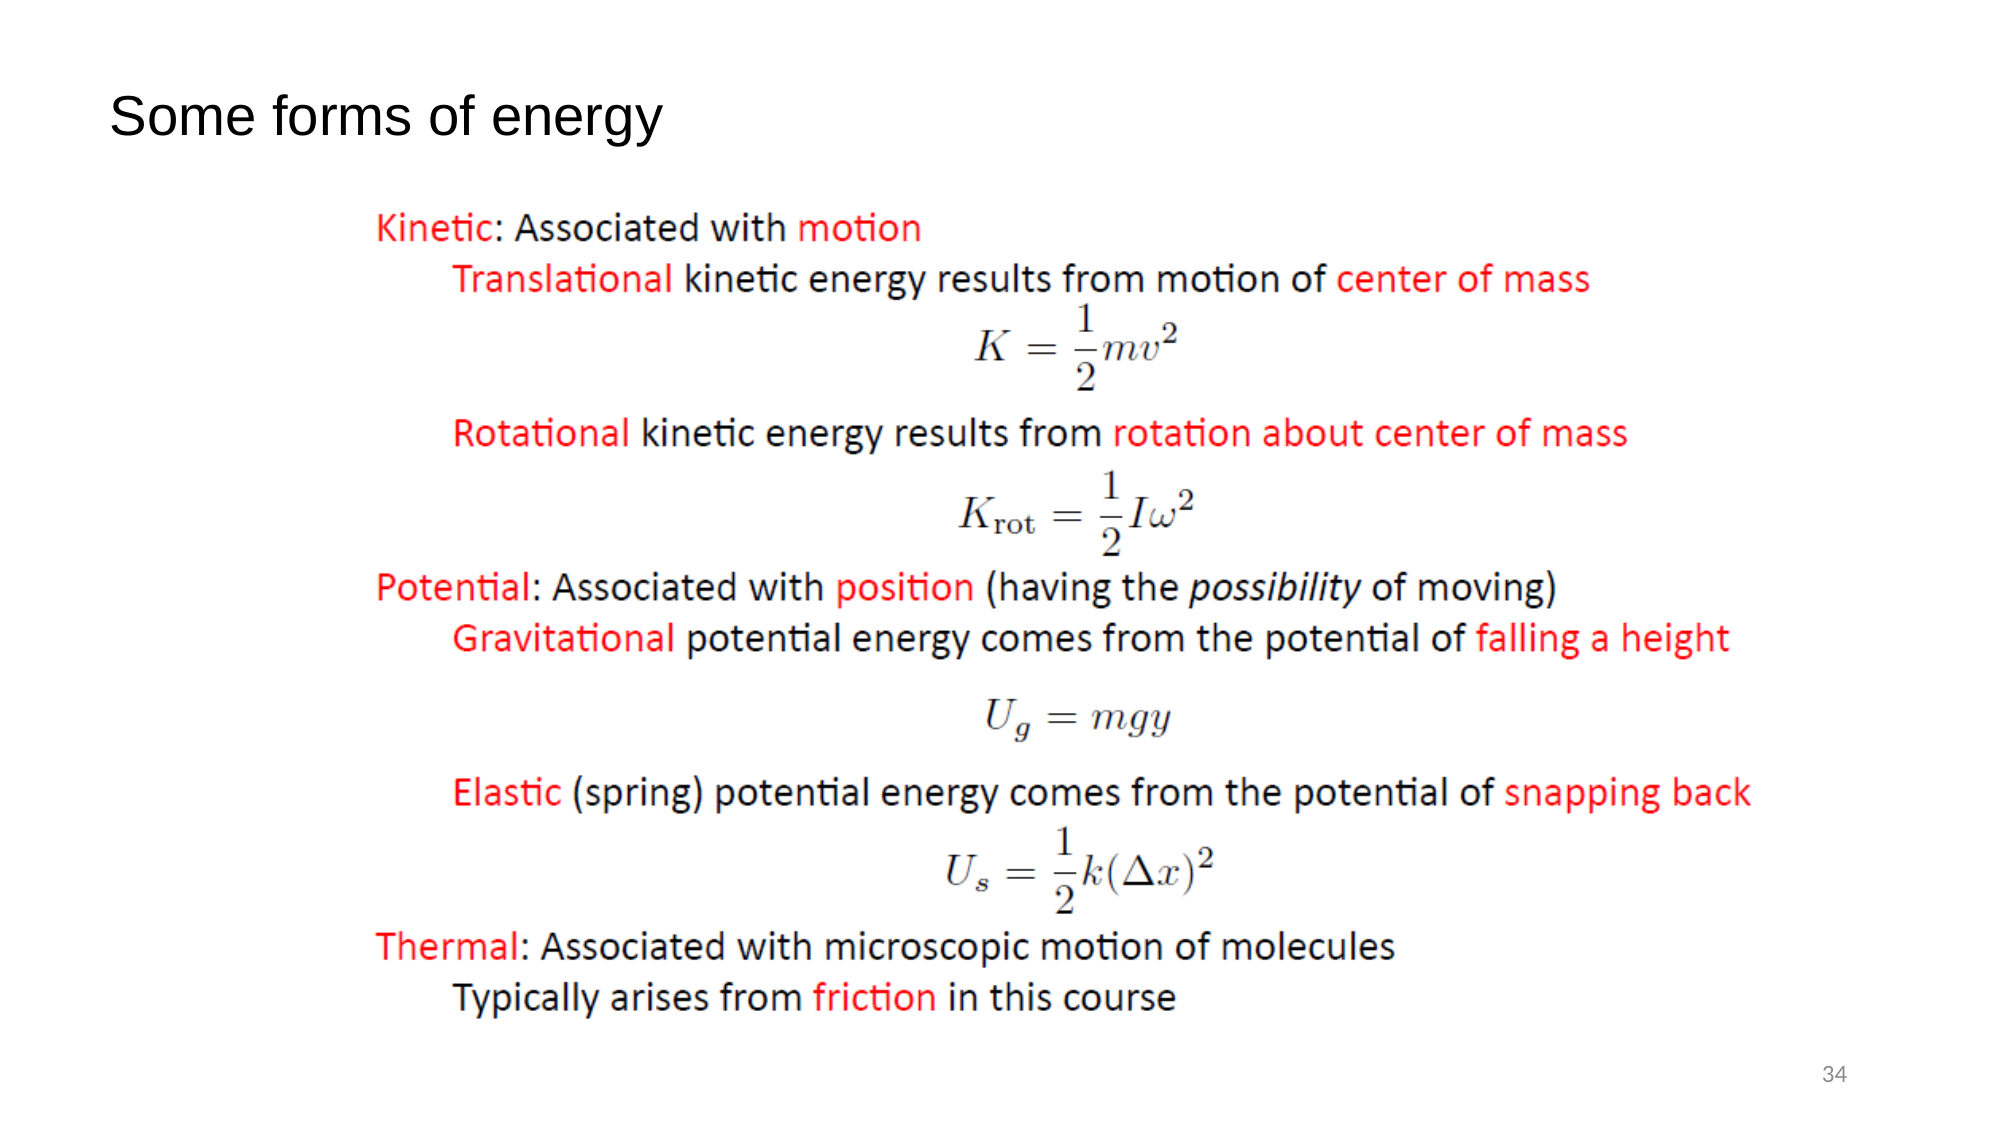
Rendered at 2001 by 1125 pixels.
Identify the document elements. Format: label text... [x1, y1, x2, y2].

text_box Some forms of energy [109, 68, 741, 157]
slide_number 34 [1412, 1042, 1863, 1103]
picture [313, 181, 1847, 1043]
